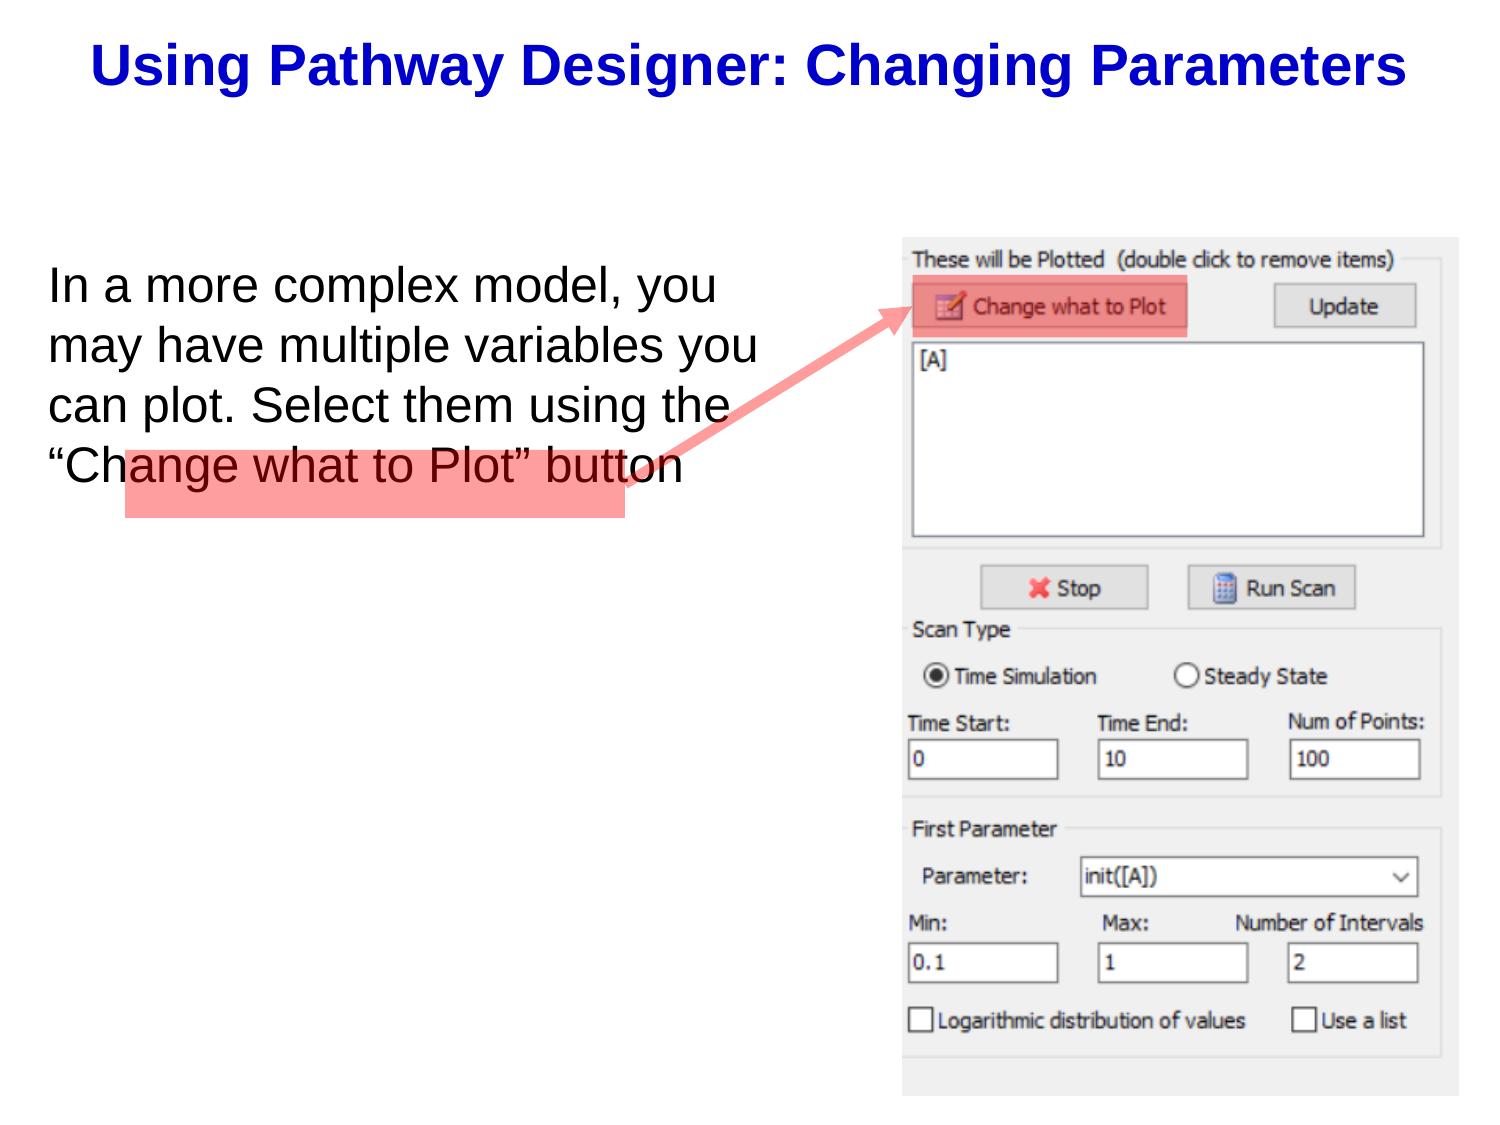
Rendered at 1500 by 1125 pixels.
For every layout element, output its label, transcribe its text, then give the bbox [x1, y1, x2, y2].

title Using Pathway Designer: Changing Parameters [0, 0, 1500, 125]
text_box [624, 305, 913, 485]
picture [901, 237, 1459, 1096]
text_box [123, 448, 627, 520]
